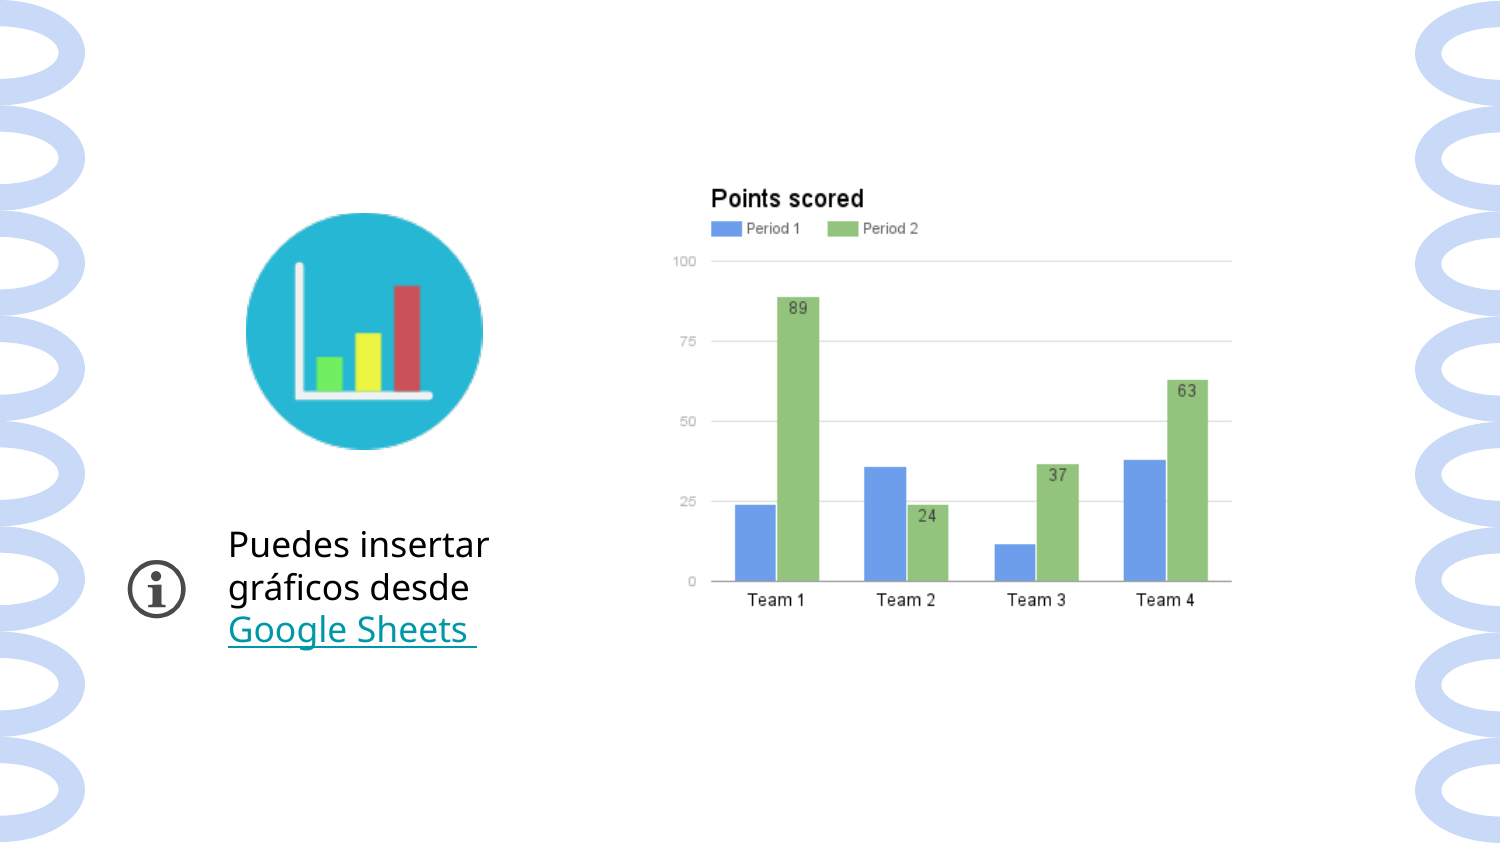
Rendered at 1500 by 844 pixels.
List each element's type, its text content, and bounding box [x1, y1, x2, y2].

picture [246, 213, 483, 450]
picture [121, 553, 192, 625]
text_box Puedes insertar gráficos desde Google Sheets [213, 548, 545, 630]
picture [550, 161, 1393, 683]
